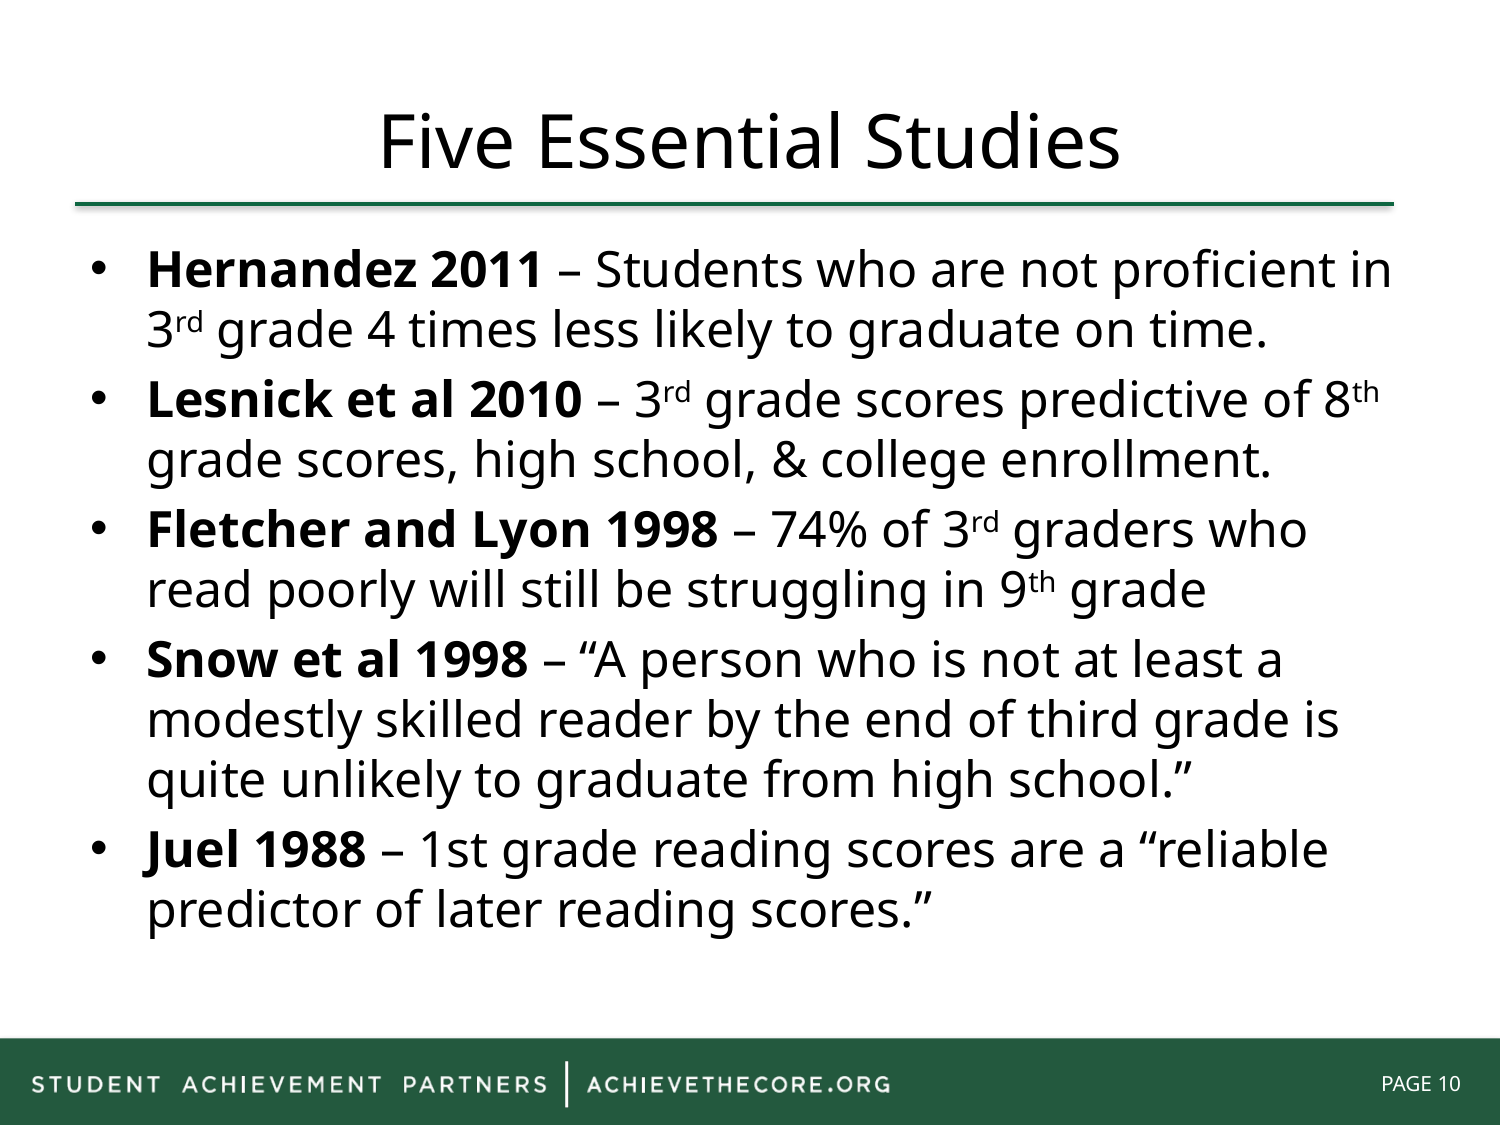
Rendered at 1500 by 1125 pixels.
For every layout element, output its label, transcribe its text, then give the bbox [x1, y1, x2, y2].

title Five Essential Studies [75, 45, 1425, 230]
list Hernandez 2011 – Students who are not proficient in 3rd grade 4 times less likely to graduate on time. Lesnick et al 2010 – 3rd grade scores predictive of 8th grade scores, high school, & college enrollment. Fletcher and Lyon 1998 – 74% of 3rd graders who read poorly will still be struggling in 9th grade Snow et al 1998 – “A person who is not at least a modestly skilled reader by the end of third grade is quite unlikely to graduate from high school.” Juel 1988 – 1st grade reading scores are a “reliable predictor of later reading scores.” [75, 230, 1425, 973]
